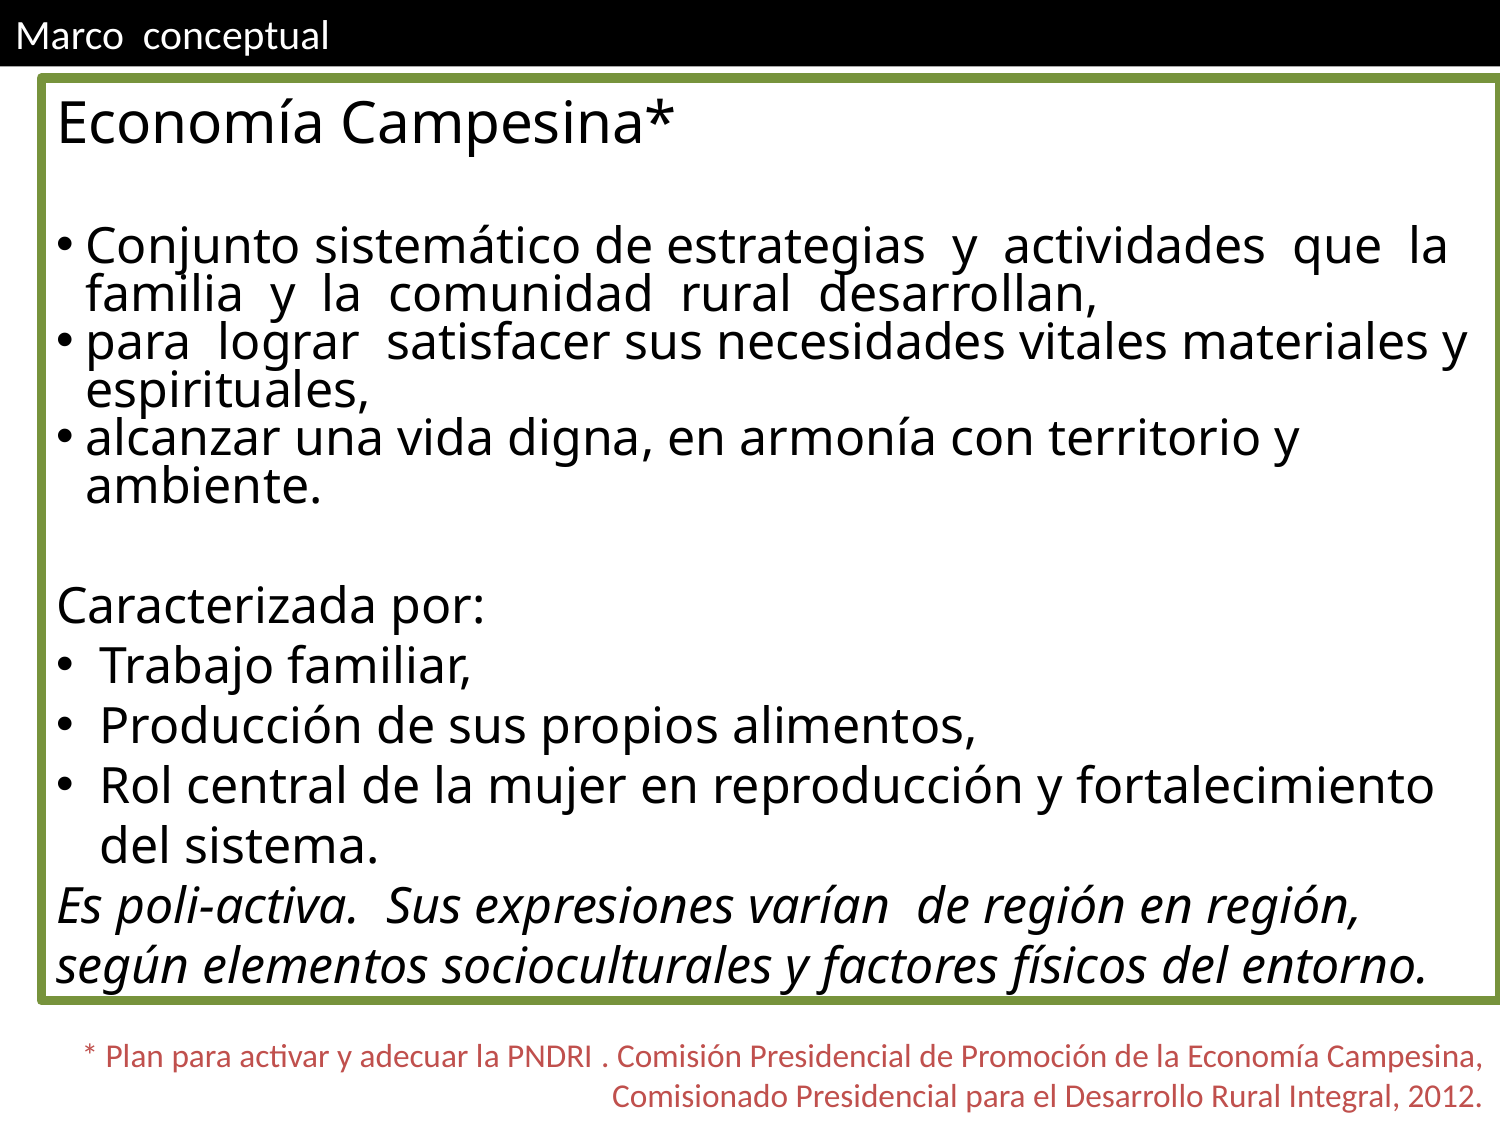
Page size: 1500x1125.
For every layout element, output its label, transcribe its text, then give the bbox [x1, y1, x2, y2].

text_box * Plan para activar y adecuar la PNDRI . Comisión Presidencial de Promoción de la Economía Campesina, Comisionado Presidencial para el Desarrollo Rural Integral, 2012. [0, 1023, 1500, 1125]
text_box Economía Campesina* Conjunto sistemático de estrategias y actividades que la familia y la comunidad rural desarrollan, para lograr satisfacer sus necesidades vitales materiales y espirituales, alcanzar una vida digna, en armonía con territorio y ambiente. Caracterizada por: Trabajo familiar, Producción de sus propios alimentos, Rol central de la mujer en reproducción y fortalecimiento del sistema. Es poli-activa. Sus expresiones varían de región en región, según elementos socioculturales y factores físicos del entorno. [41, 78, 1500, 1001]
text_box Marco conceptual [0, 0, 1500, 67]
